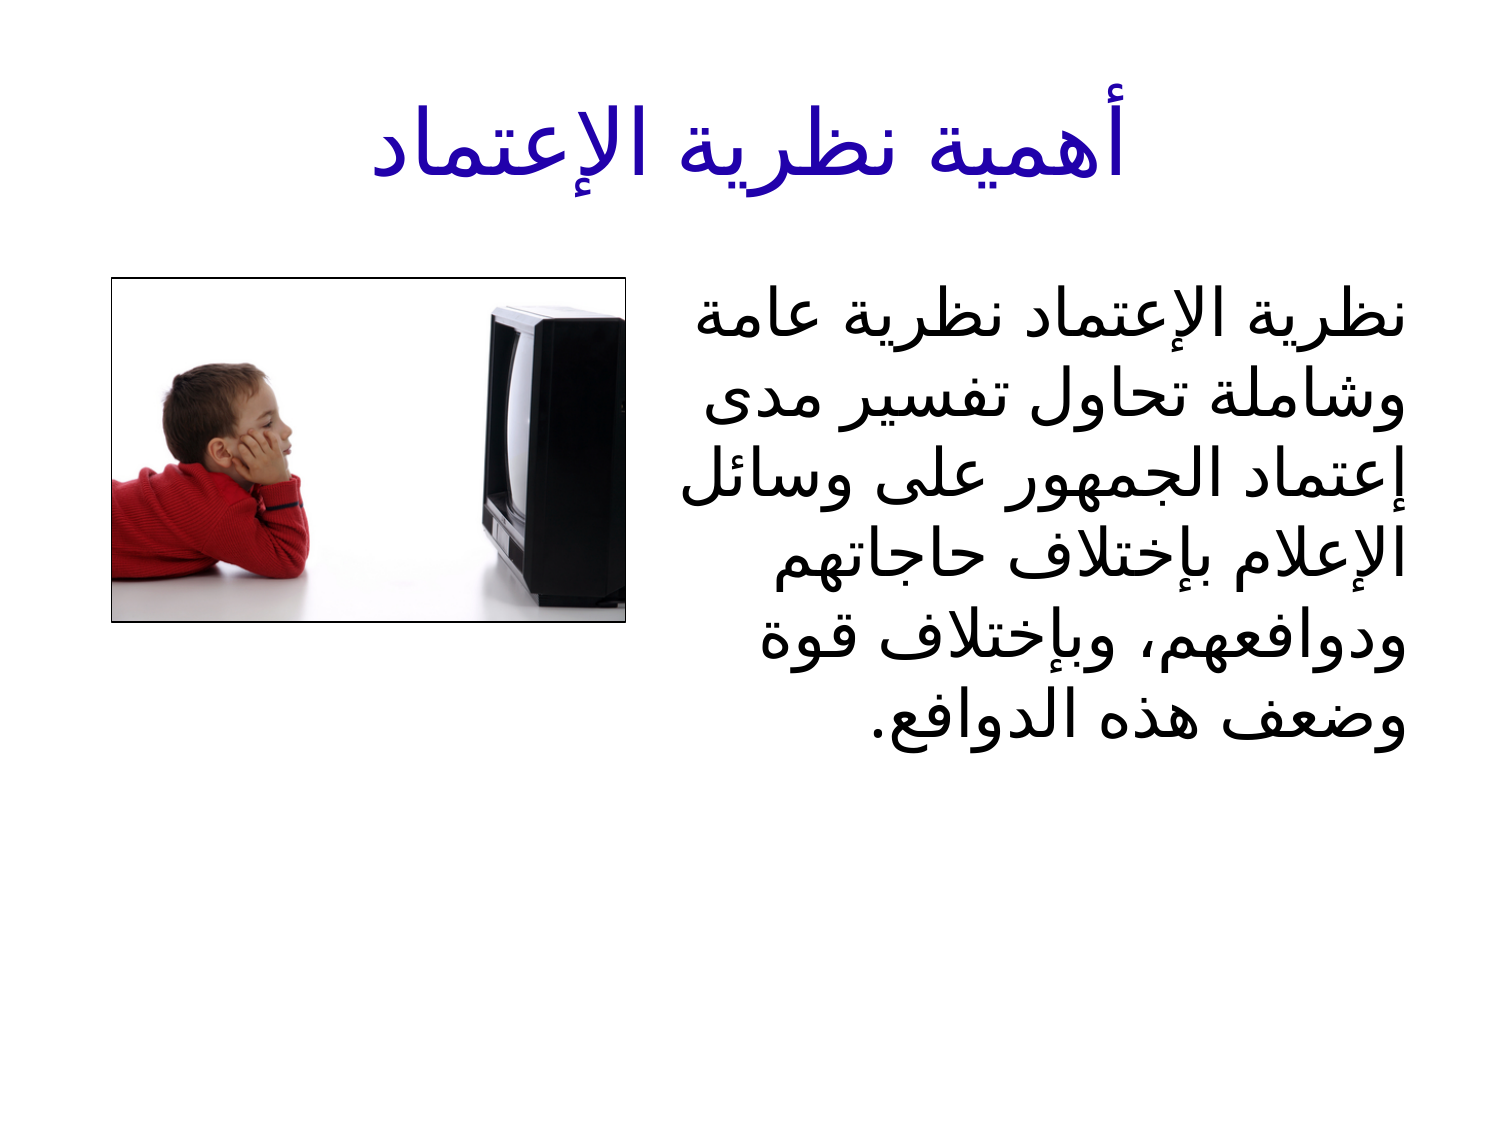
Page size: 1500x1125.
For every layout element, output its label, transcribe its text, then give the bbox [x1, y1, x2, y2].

picture [111, 278, 626, 622]
title أهمية نظرية الإعتماد [75, 45, 1425, 233]
list نظرية الإعتماد نظرية عامة وشاملة تحاول تفسير مدى إعتماد الجمهور على وسائل الإعلام بإختلاف حاجاتهم ودوافعهم، وبإختلاف قوة وضعف هذه الدوافع. [620, 262, 1425, 1005]
